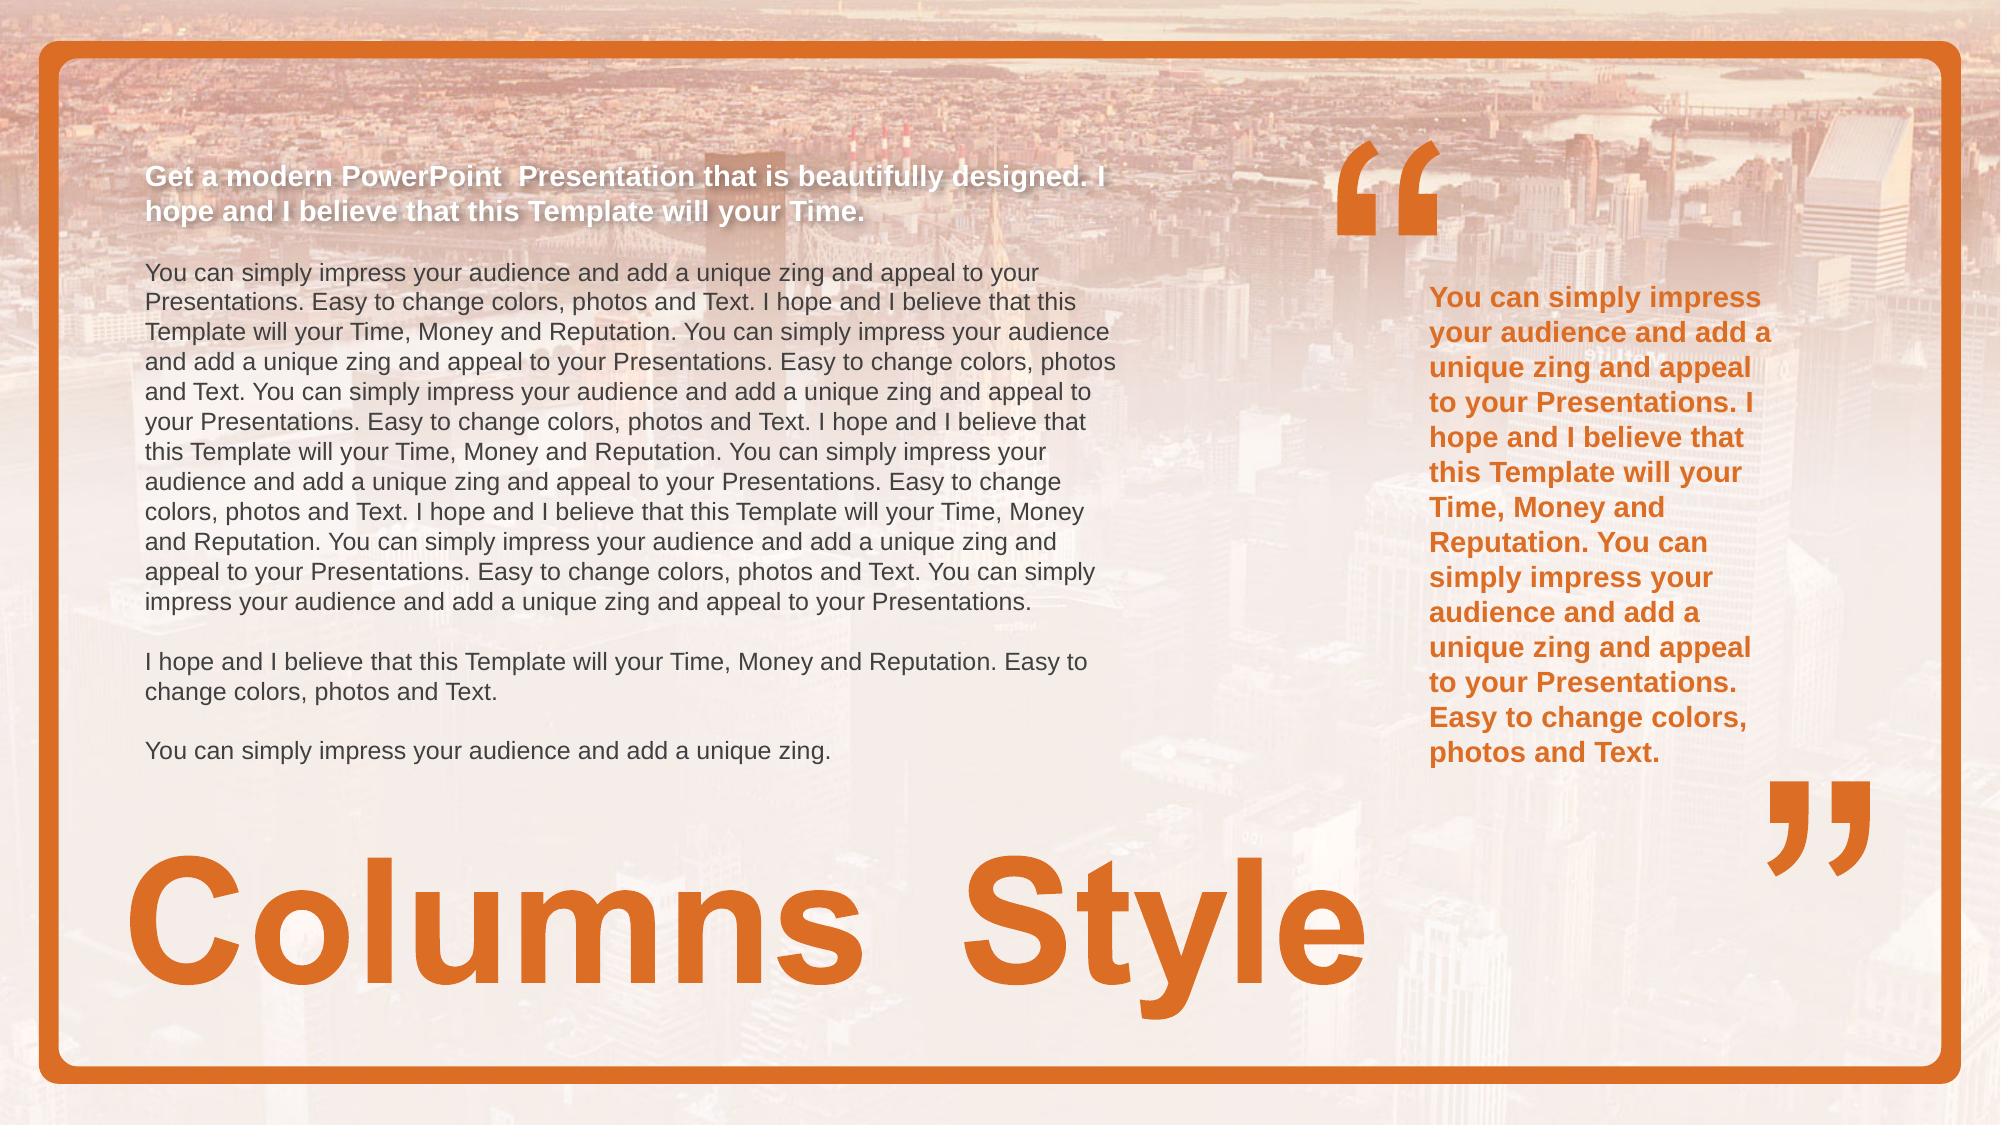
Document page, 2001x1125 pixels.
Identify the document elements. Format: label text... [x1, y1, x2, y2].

text_box You can simply impress your audience and add a unique zing and appeal to your Presentations. Easy to change colors, photos and Text. I hope and I believe that this Template will your Time, Money and Reputation. You can simply impress your audience and add a unique zing and appeal to your Presentations. Easy to change colors, photos and Text. You can simply impress your audience and add a unique zing and appeal to your Presentations. Easy to change colors, photos and Text. I hope and I believe that this Template will your Time, Money and Reputation. You can simply impress your audience and add a unique zing and appeal to your Presentations. Easy to change colors, photos and Text. I hope and I believe that this Template will your Time, Money and Reputation. You can simply impress your audience and add a unique zing and appeal to your Presentations. Easy to change colors, photos and Text. You can simply impress your audience and add a unique zing and appeal to your Presentations. I hope and I believe that this Template will your Time, Money and Reputation. Easy to change colors, photos and Text. You can simply impress your audience and add a unique zing. [130, 248, 1136, 773]
text_box [37, 40, 1963, 1085]
text_box Get a modern PowerPoint Presentation that is beautifully designed. I hope and I believe that this Template will your Time. [130, 149, 1136, 235]
picture [0, 0, 2001, 1125]
text_box [1826, 780, 1871, 878]
text_box [1336, 138, 1381, 237]
text_box [1397, 138, 1442, 237]
text_box You can simply impress your audience and add a unique zing and appeal to your Presentations. I hope and I believe that this Template will your Time, Money and Reputation. You can simply impress your audience and add a unique zing and appeal to your Presentations. Easy to change colors, photos and Text. [1414, 271, 1798, 776]
text_box [1765, 780, 1810, 878]
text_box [130, 855, 1365, 1020]
